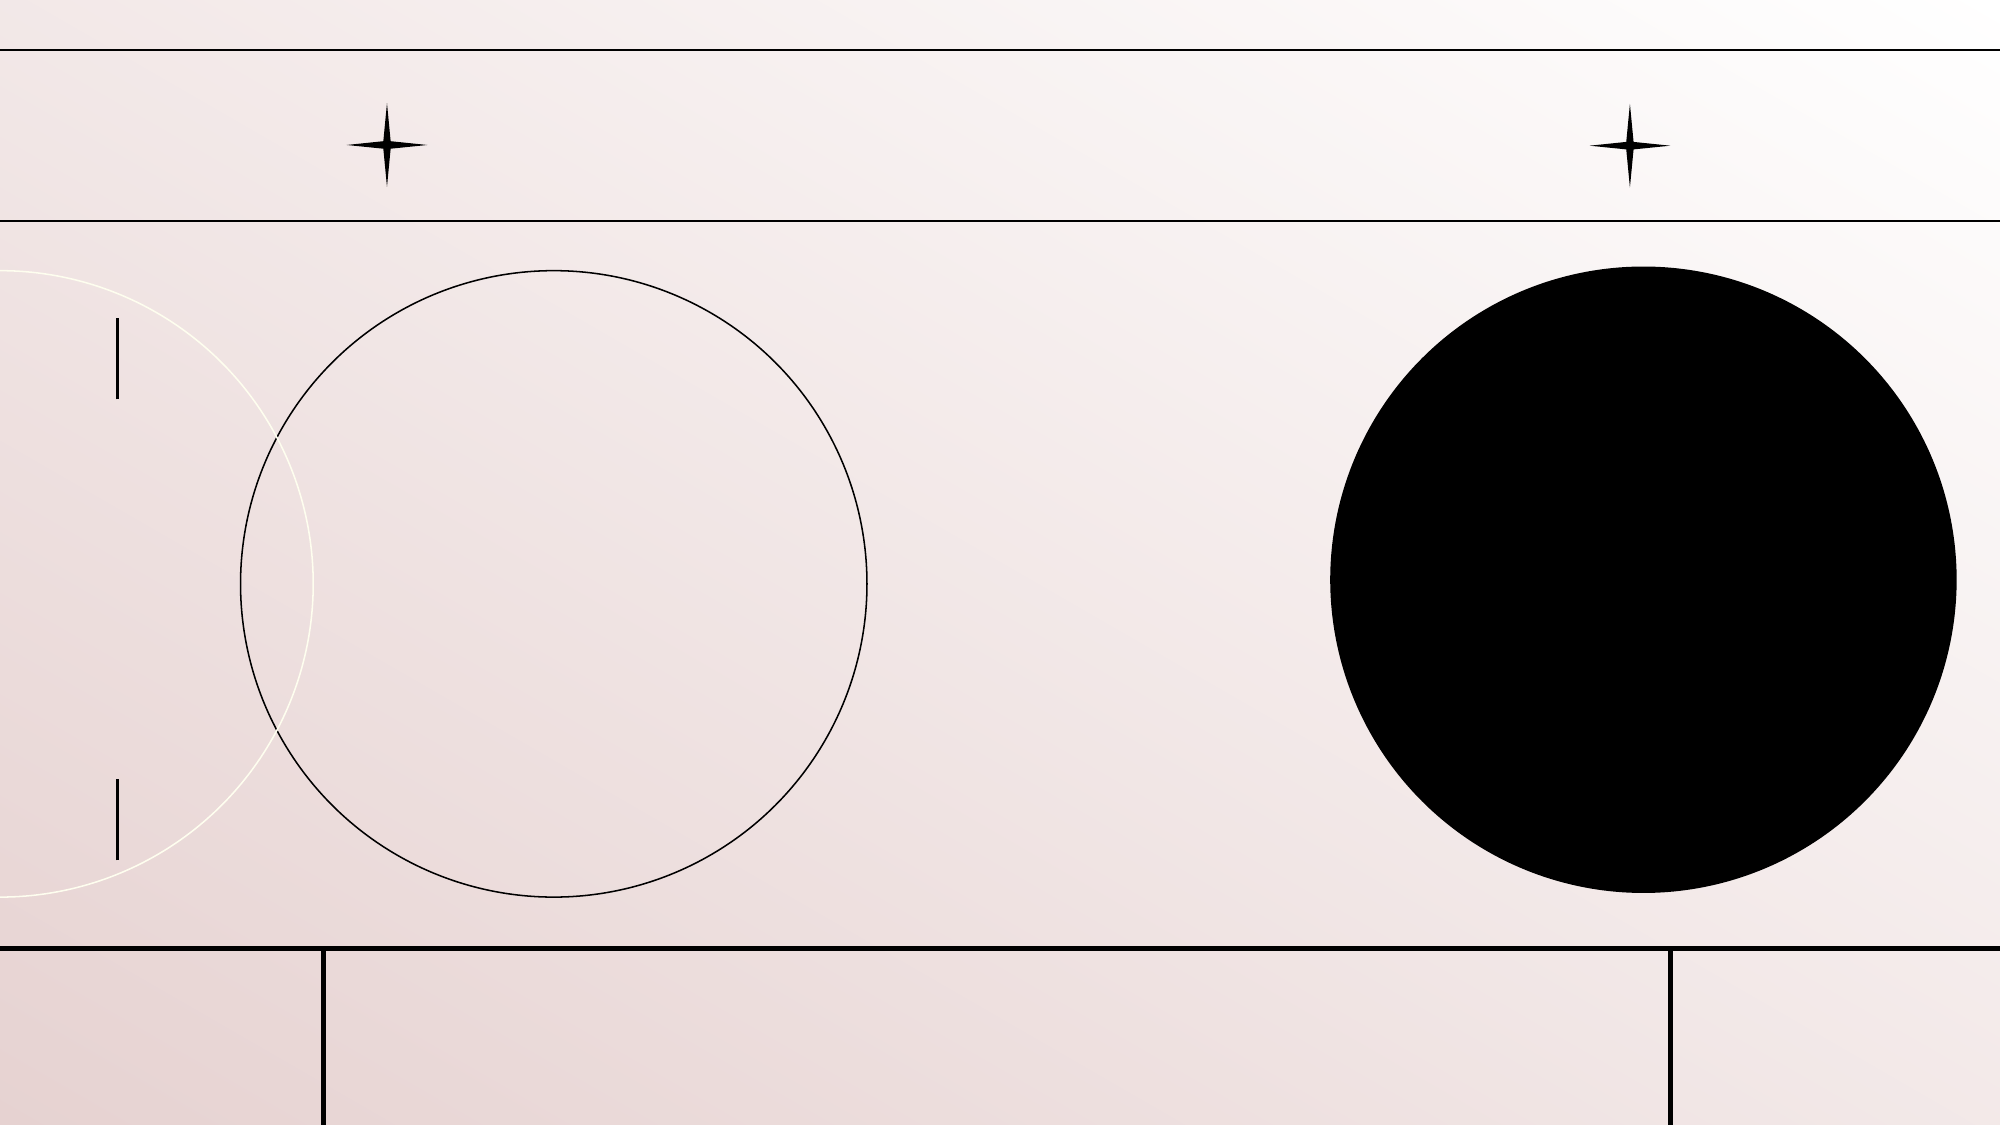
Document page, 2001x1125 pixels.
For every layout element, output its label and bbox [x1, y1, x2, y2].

picture [775, 270, 1404, 898]
